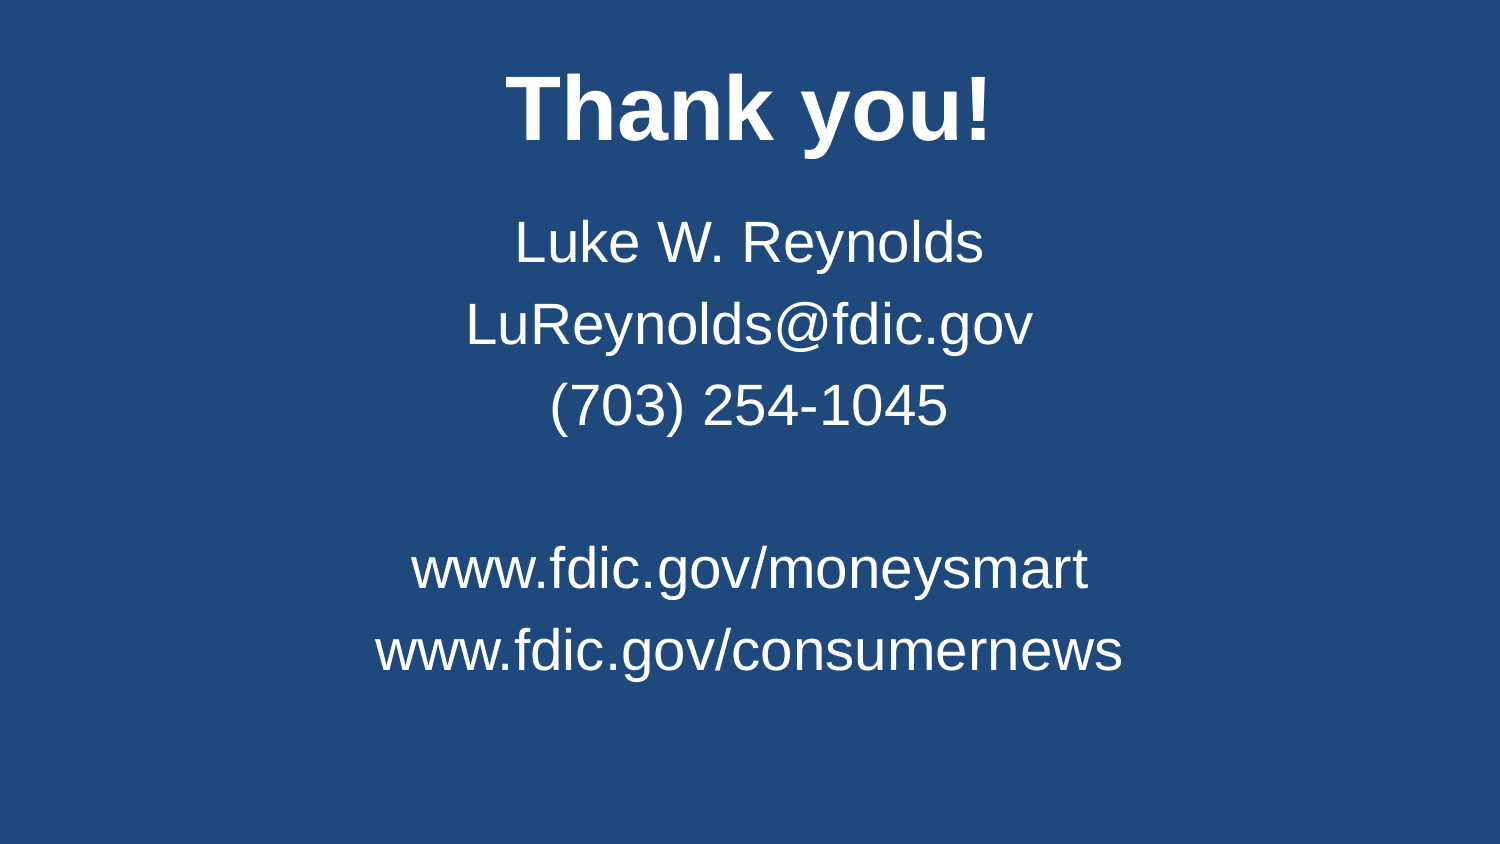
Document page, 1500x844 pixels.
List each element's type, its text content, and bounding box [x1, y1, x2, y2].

list Luke W. Reynolds LuReynolds@fdic.gov (703) 254-1045 www.fdic.gov/moneysmart www.fdic.gov/consumernews [75, 196, 1425, 754]
title Thank you! [75, 33, 1425, 175]
